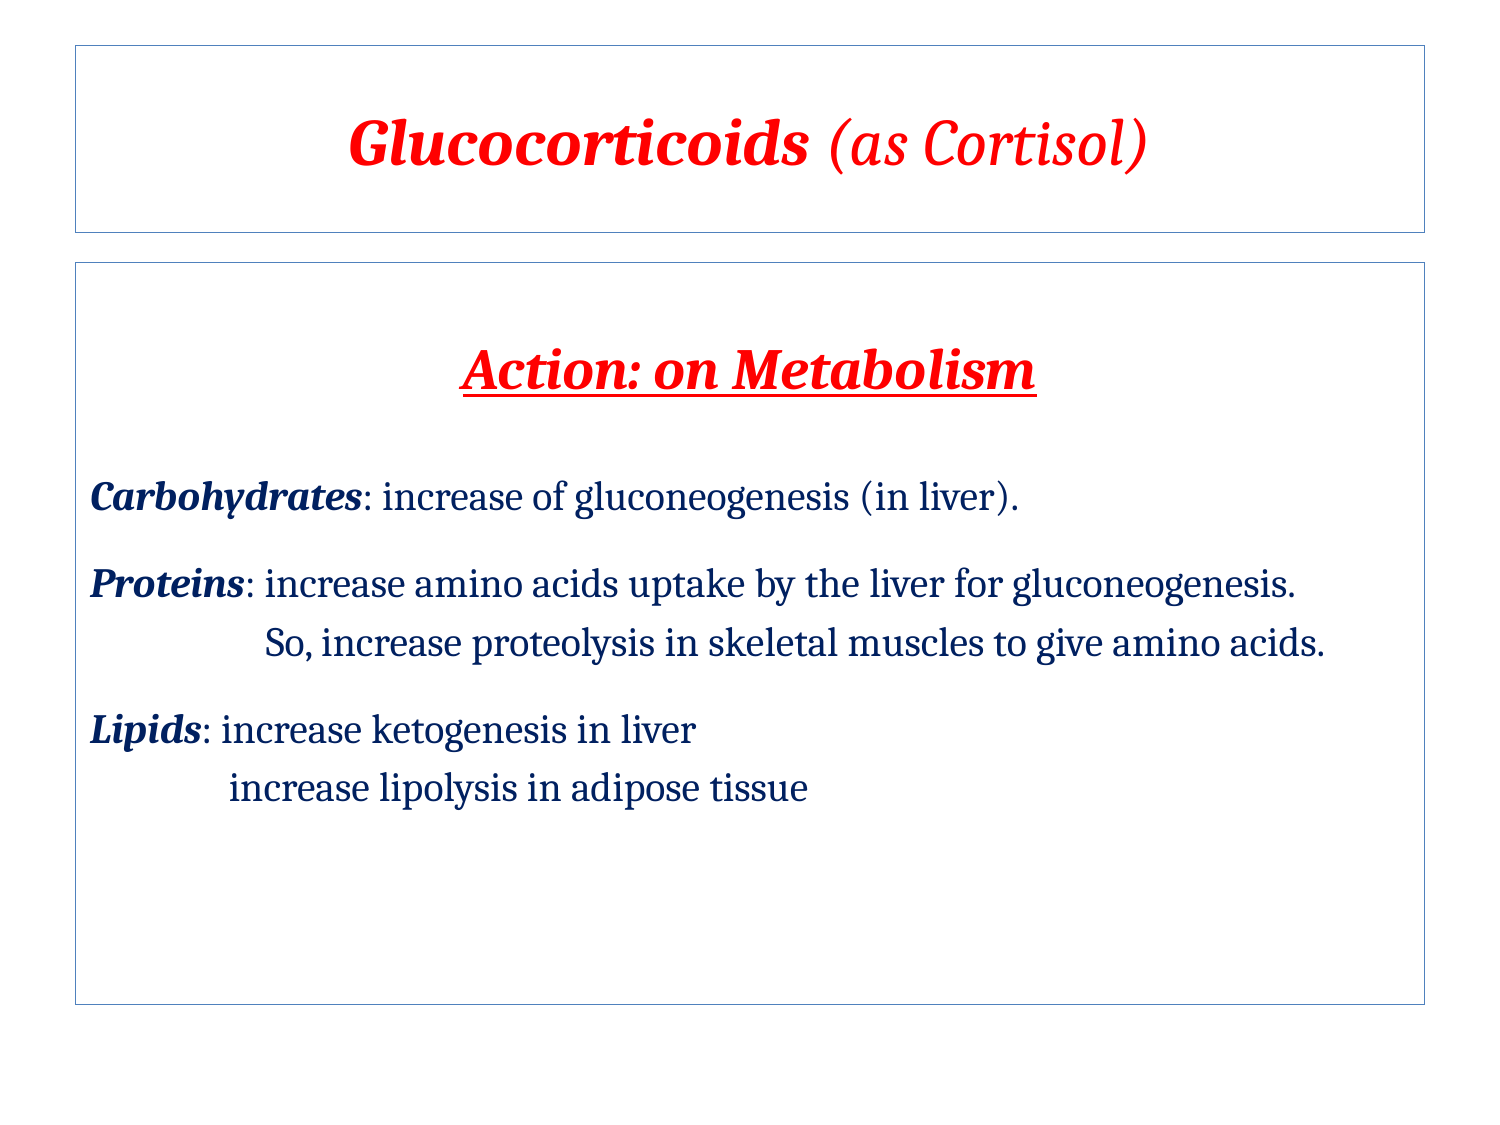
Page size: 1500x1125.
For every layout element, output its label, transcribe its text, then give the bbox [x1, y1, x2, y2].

title Glucocorticoids (as Cortisol) [75, 45, 1425, 233]
list Action: on Metabolism Carbohydrates: increase of gluconeogenesis (in liver). Proteins: increase amino acids uptake by the liver for gluconeogenesis. So, increase proteolysis in skeletal muscles to give amino acids. Lipids: increase ketogenesis in liver increase lipolysis in adipose tissue [75, 262, 1425, 1005]
